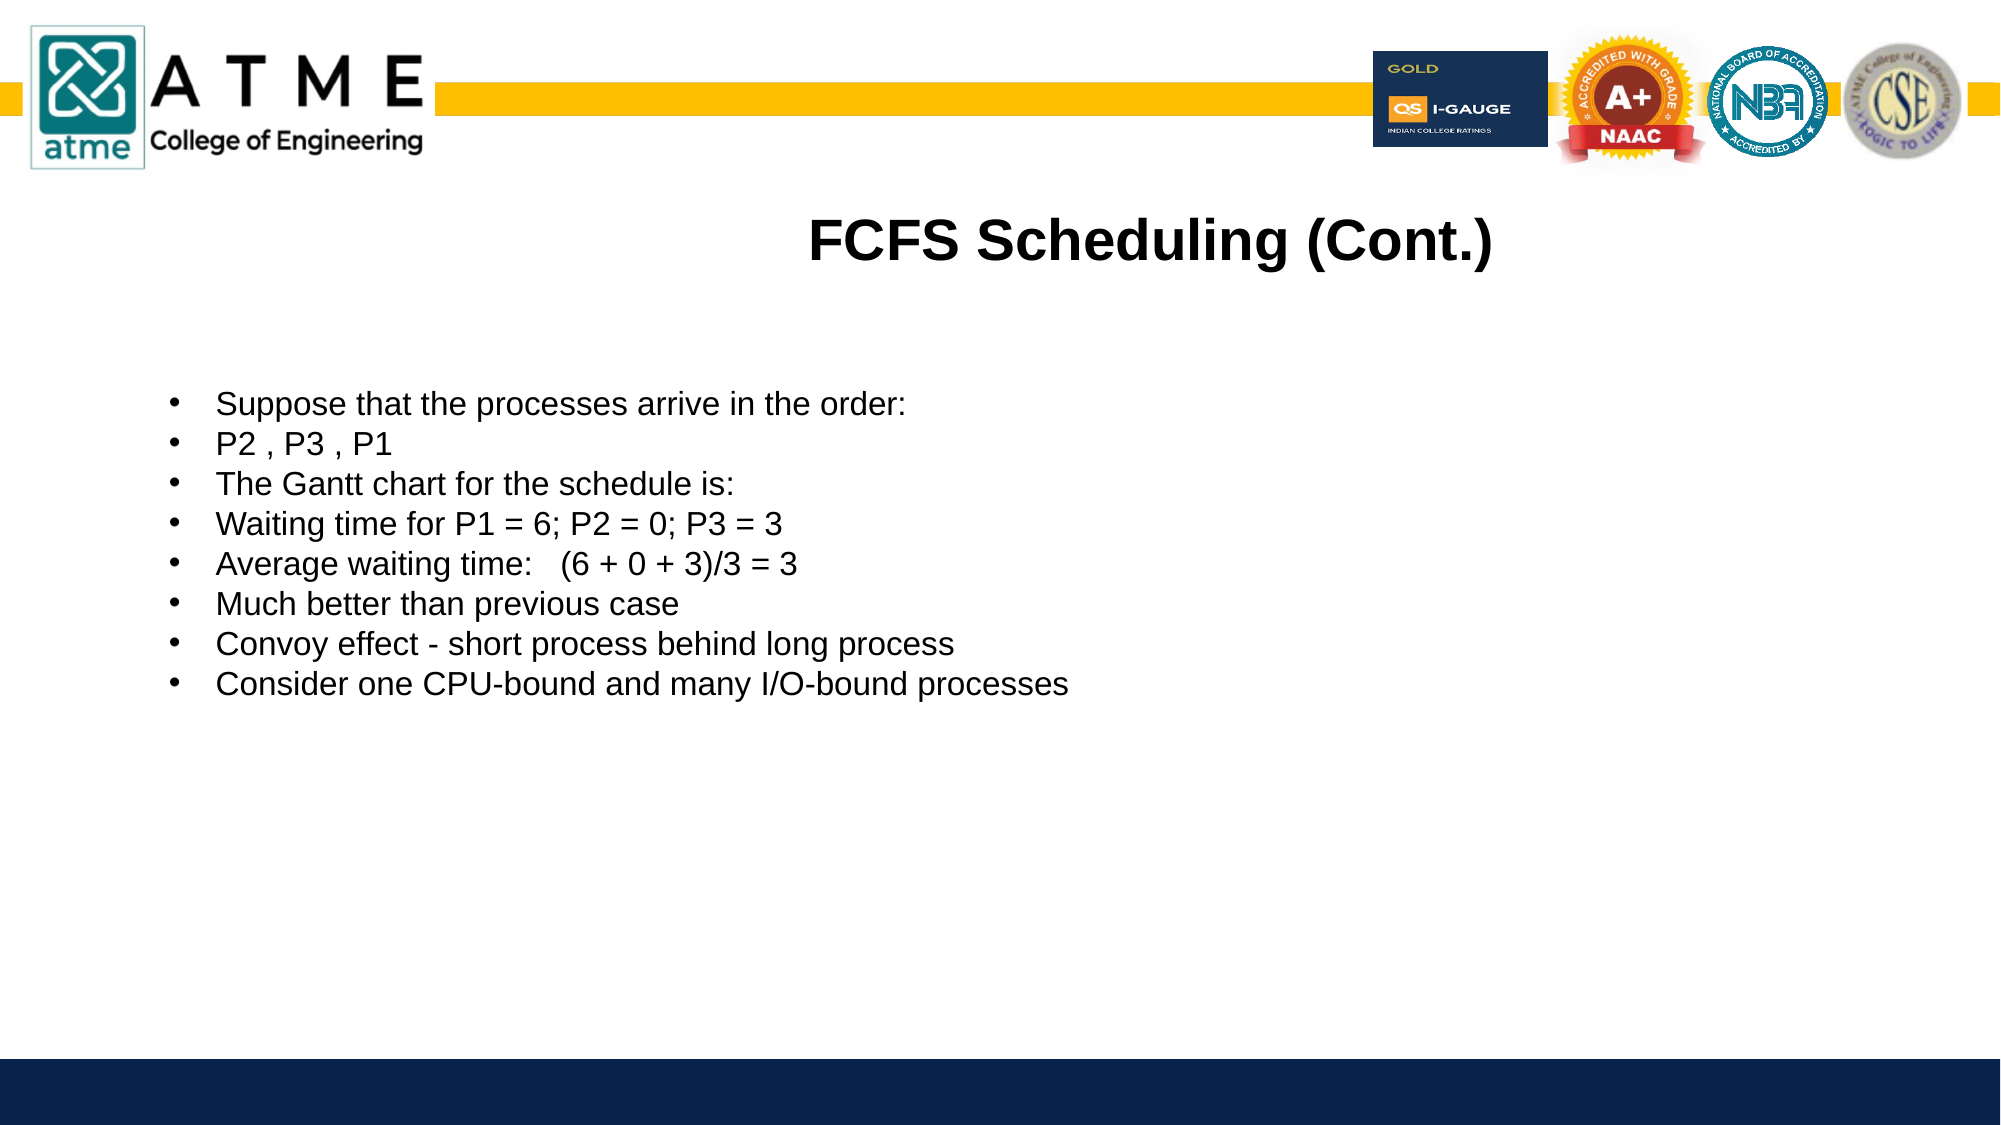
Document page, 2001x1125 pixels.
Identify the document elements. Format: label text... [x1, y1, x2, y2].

picture [1373, 20, 1828, 180]
text_box Suppose that the processes arrive in the order: P2 , P3 , P1 The Gantt chart for the schedule is: Waiting time for P1 = 6; P2 = 0; P3 = 3 Average waiting time: (6 + 0 + 3)/3 = 3 Much better than previous case Convoy effect - short process behind long process Consider one CPU-bound and many I/O-bound processes [153, 374, 1086, 710]
picture [0, 1059, 2001, 1125]
text_box FCFS Scheduling (Cont.) [793, 195, 1510, 280]
picture [22, 15, 435, 178]
picture [1840, 26, 1968, 176]
